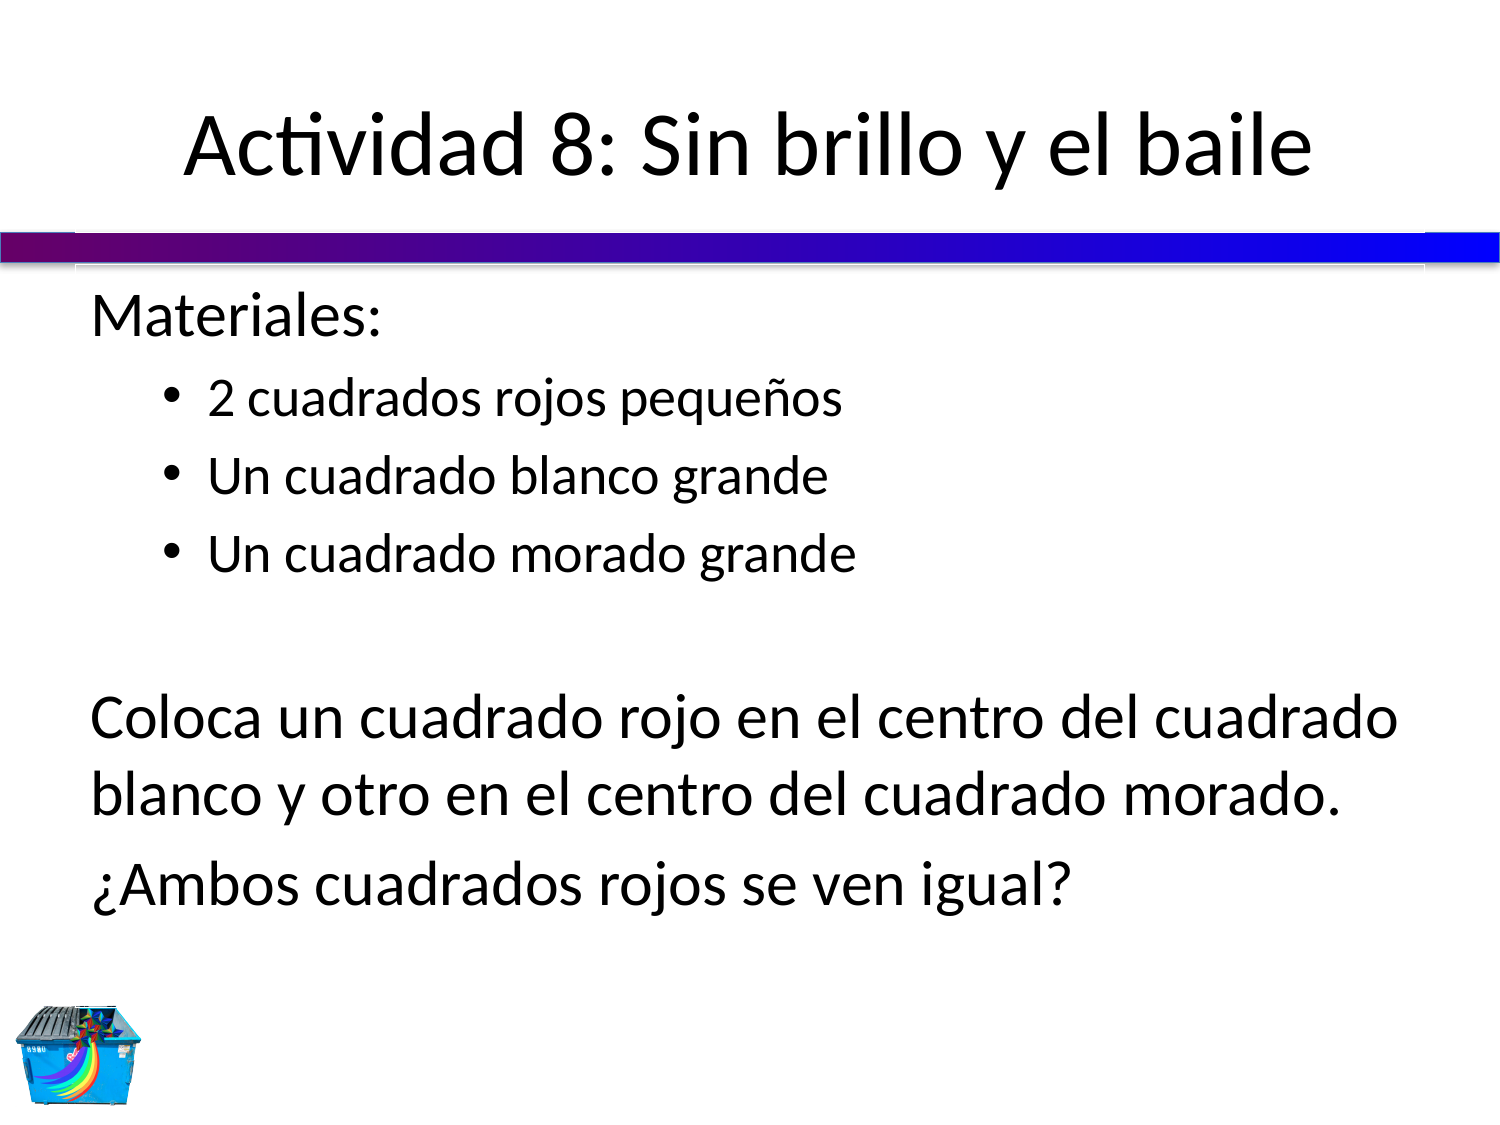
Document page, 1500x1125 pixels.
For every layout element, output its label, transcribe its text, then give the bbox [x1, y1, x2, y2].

list Materiales: 2 cuadrados rojos pequeños Un cuadrado blanco grande Un cuadrado morado grande Coloca un cuadrado rojo en el centro del cuadrado blanco y otro en el centro del cuadrado morado. ¿Ambos cuadrados rojos se ven igual? [75, 264, 1425, 1008]
title Actividad 8: Sin brillo y el baile [75, 45, 1425, 233]
picture [14, 1004, 143, 1107]
